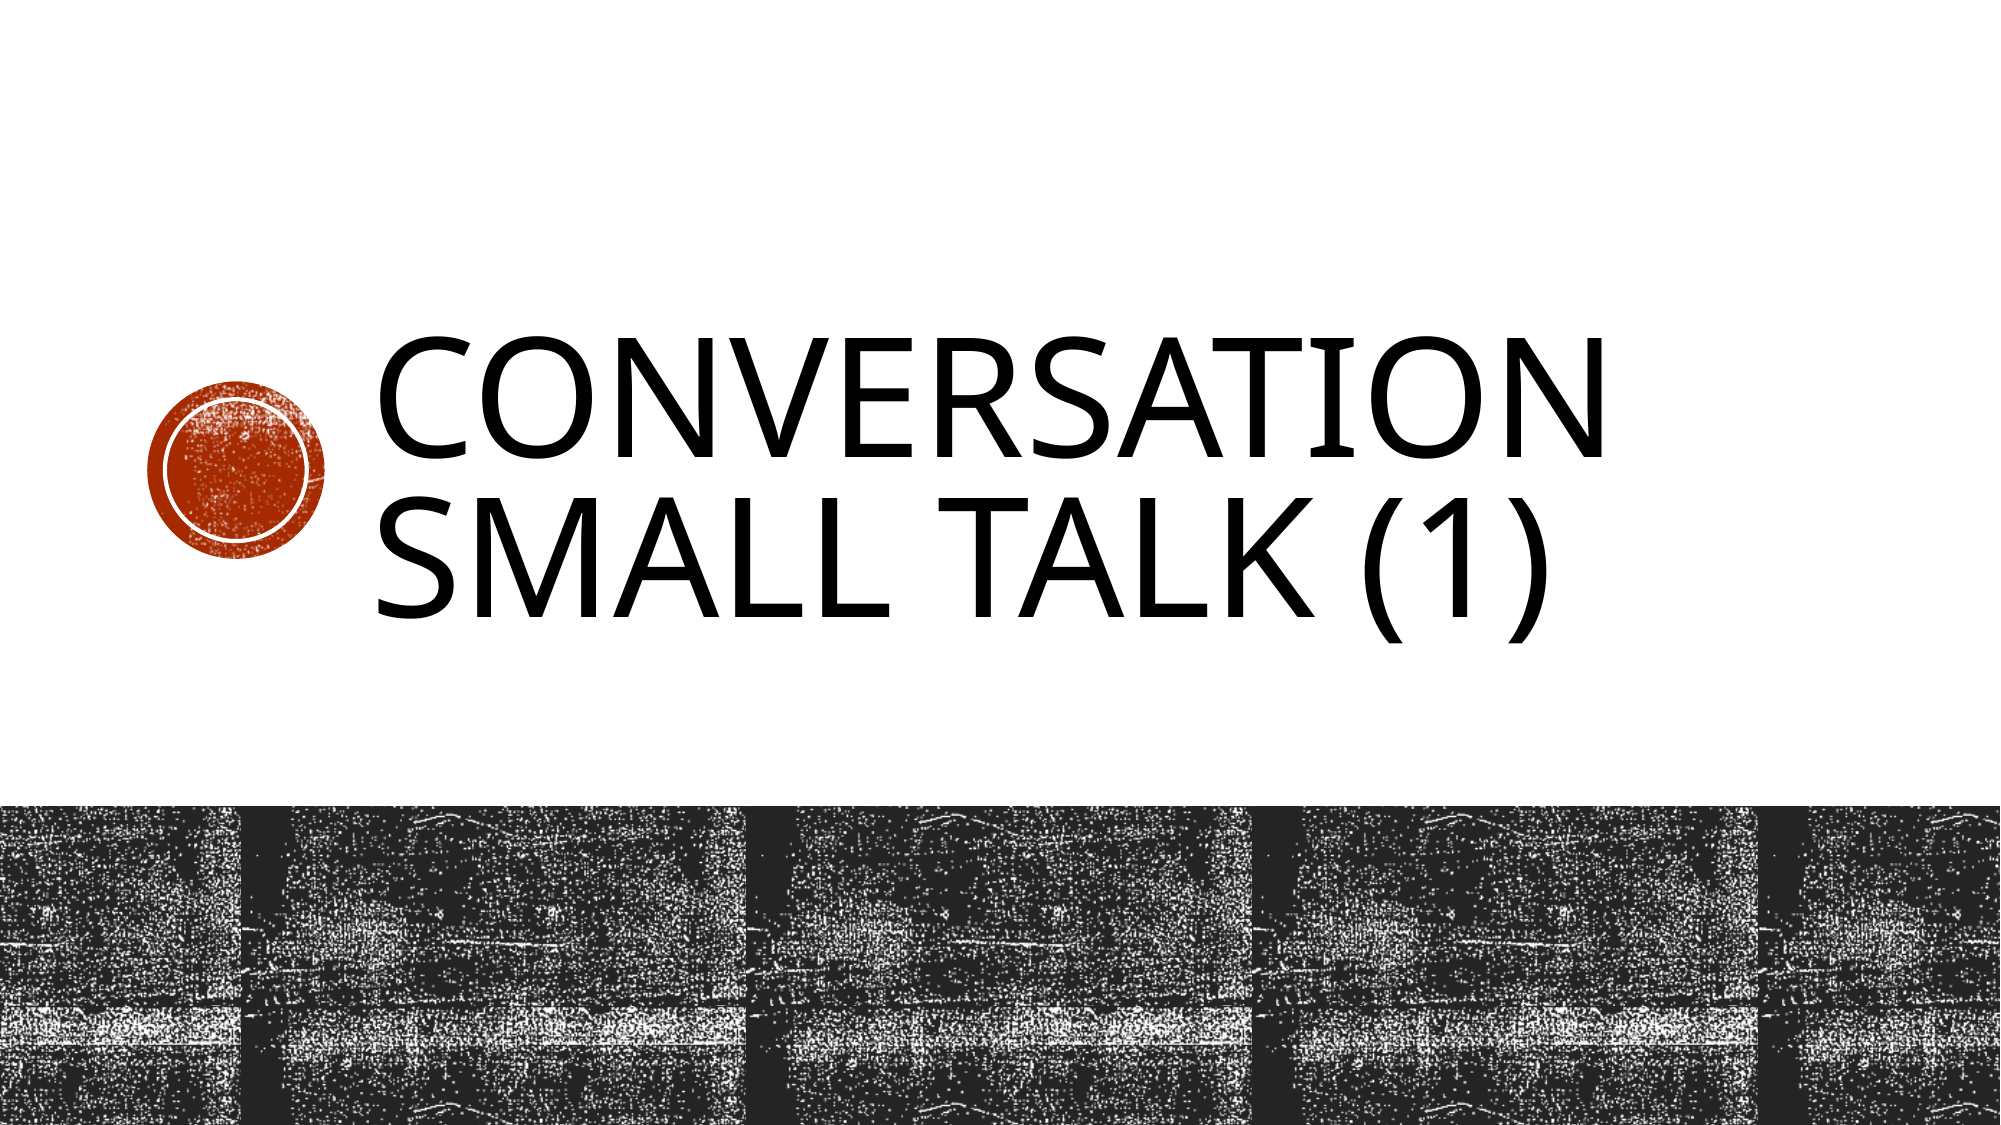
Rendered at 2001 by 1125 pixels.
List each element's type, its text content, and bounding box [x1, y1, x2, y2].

title Conversation Small talk (1) [355, 201, 1878, 779]
